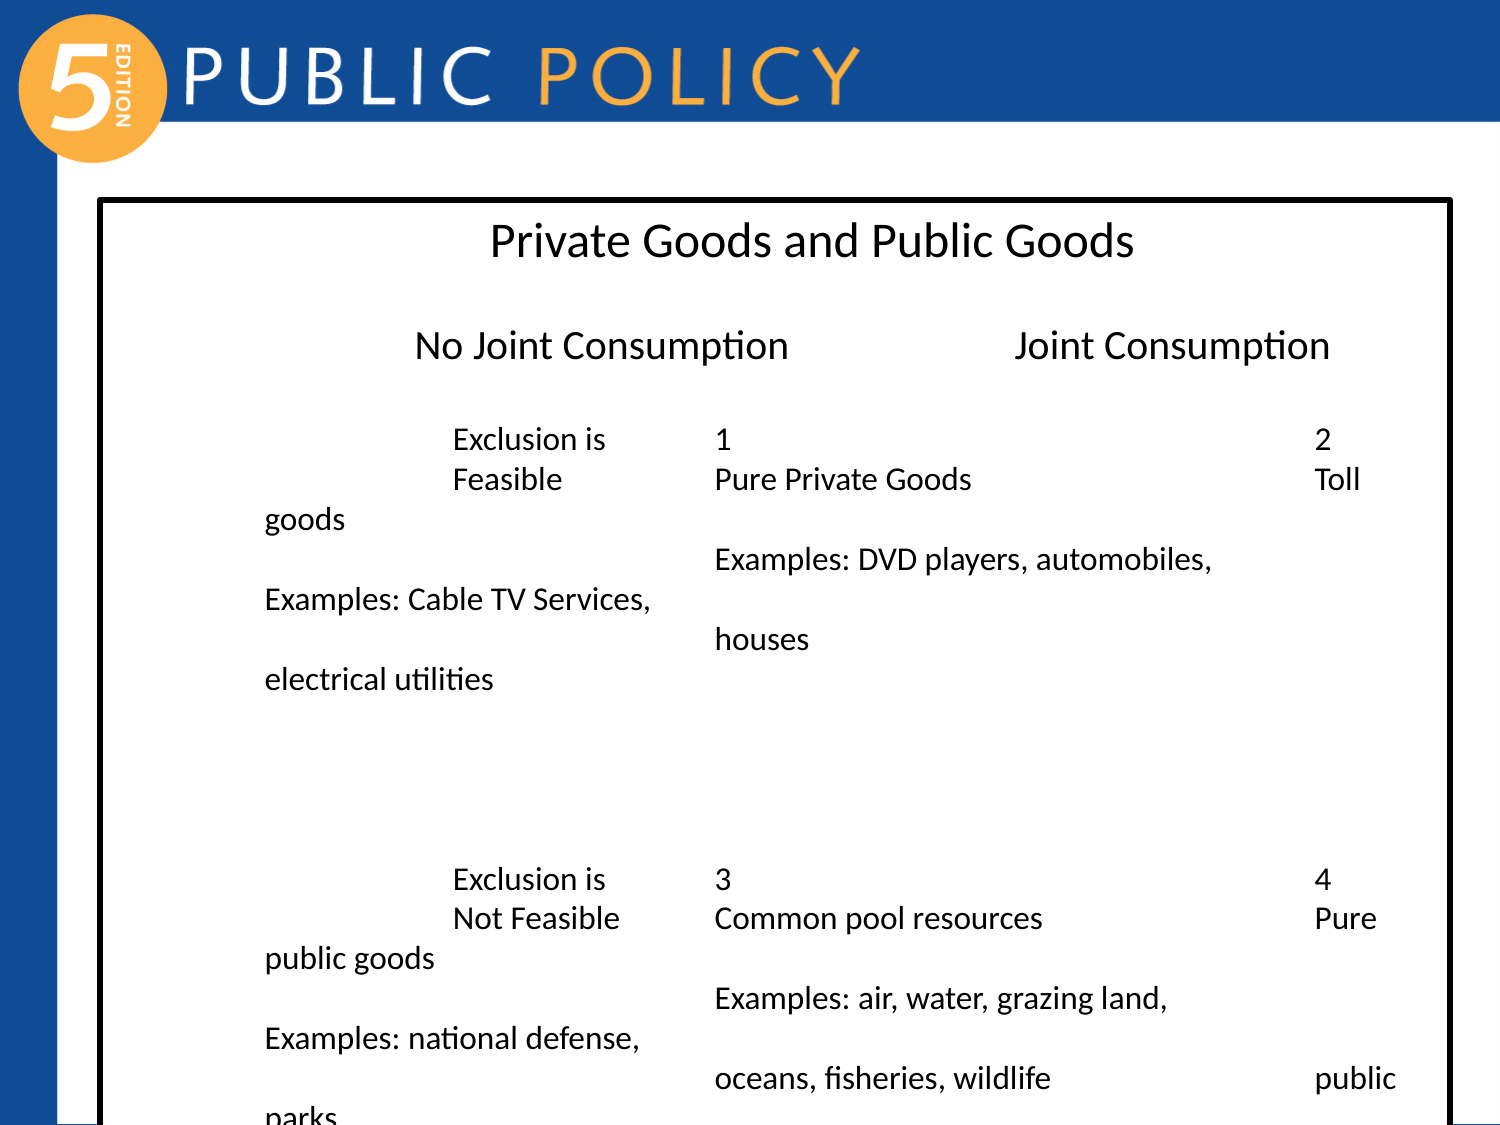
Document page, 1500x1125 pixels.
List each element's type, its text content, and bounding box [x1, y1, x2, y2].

text_box Private Goods and Public Goods No Joint Consumption Joint Consumption Exclusion is 1 2 Feasible Pure Private Goods Toll goods Examples: DVD players, automobiles, Examples: Cable TV Services, houses electrical utilities Exclusion is 3 4 Not Feasible Common pool resources Pure public goods Examples: air, water, grazing land, Examples: national defense, oceans, fisheries, wildlife public parks [99, 200, 1450, 1125]
picture [0, 0, 1500, 1125]
